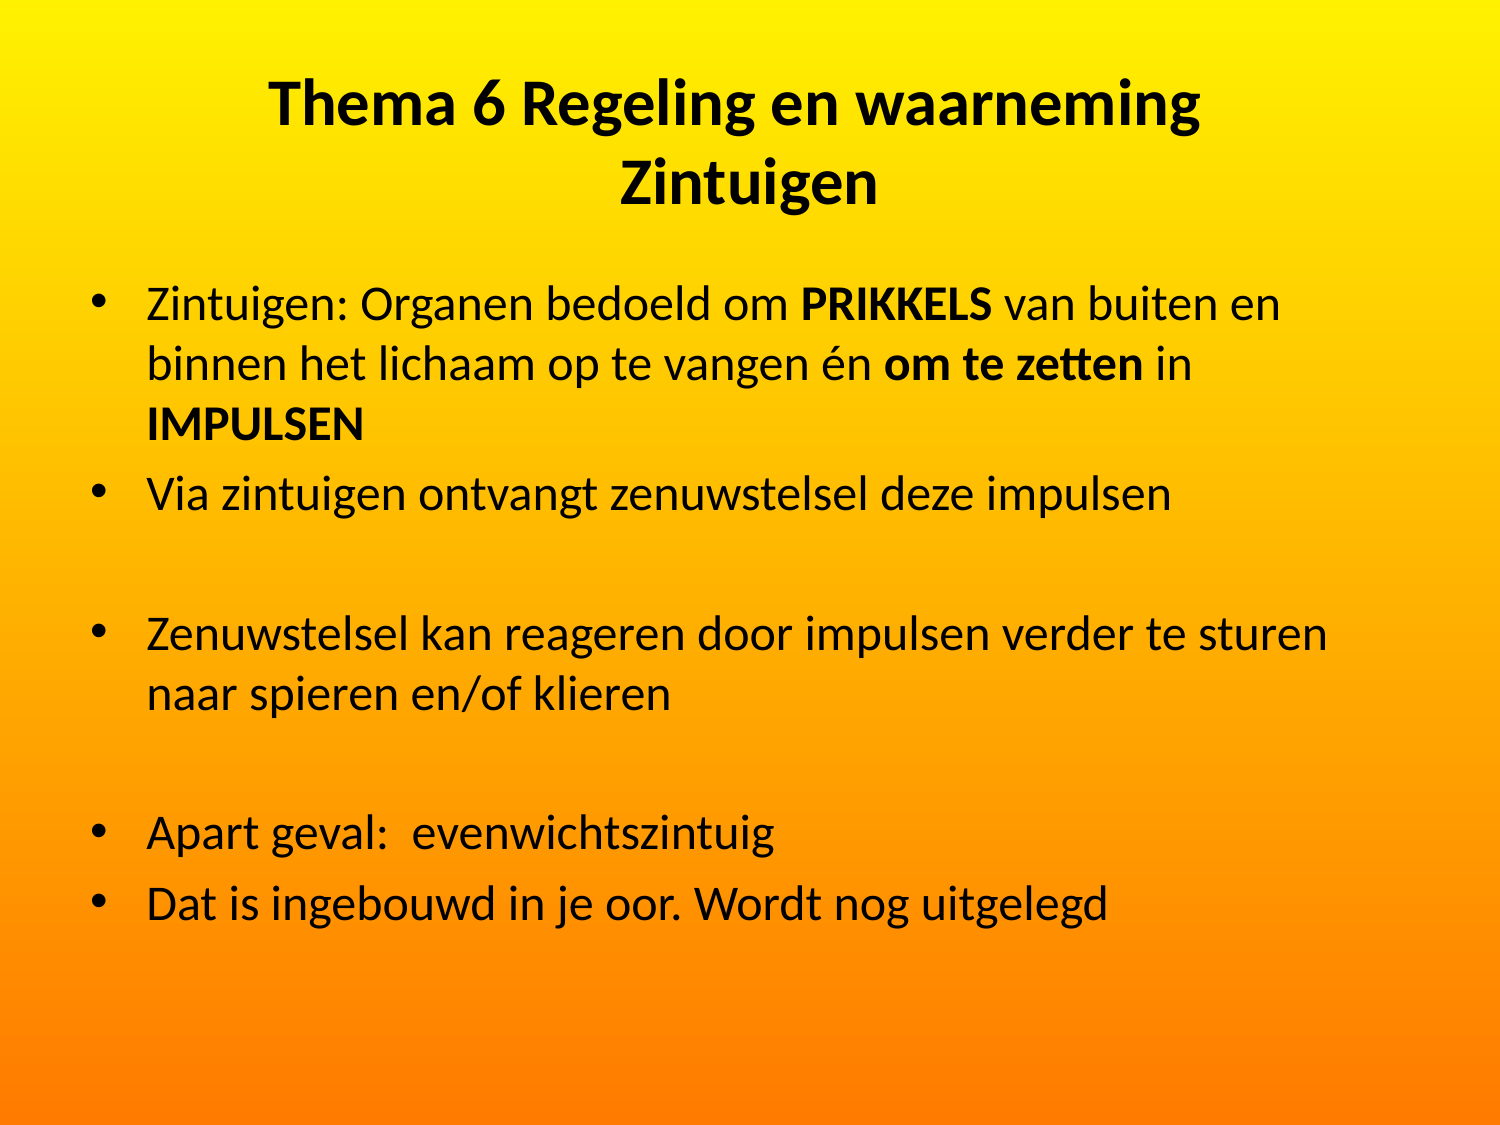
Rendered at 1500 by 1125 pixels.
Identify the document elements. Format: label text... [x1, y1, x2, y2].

list Zintuigen: Organen bedoeld om PRIKKELS van buiten en binnen het lichaam op te vangen én om te zetten in IMPULSEN Via zintuigen ontvangt zenuwstelsel deze impulsen Zenuwstelsel kan reageren door impulsen verder te sturen naar spieren en/of klieren Apart geval: evenwichtszintuig Dat is ingebouwd in je oor. Wordt nog uitgelegd [75, 262, 1425, 1005]
title Thema 6 Regeling en waarneming Zintuigen [75, 45, 1425, 232]
